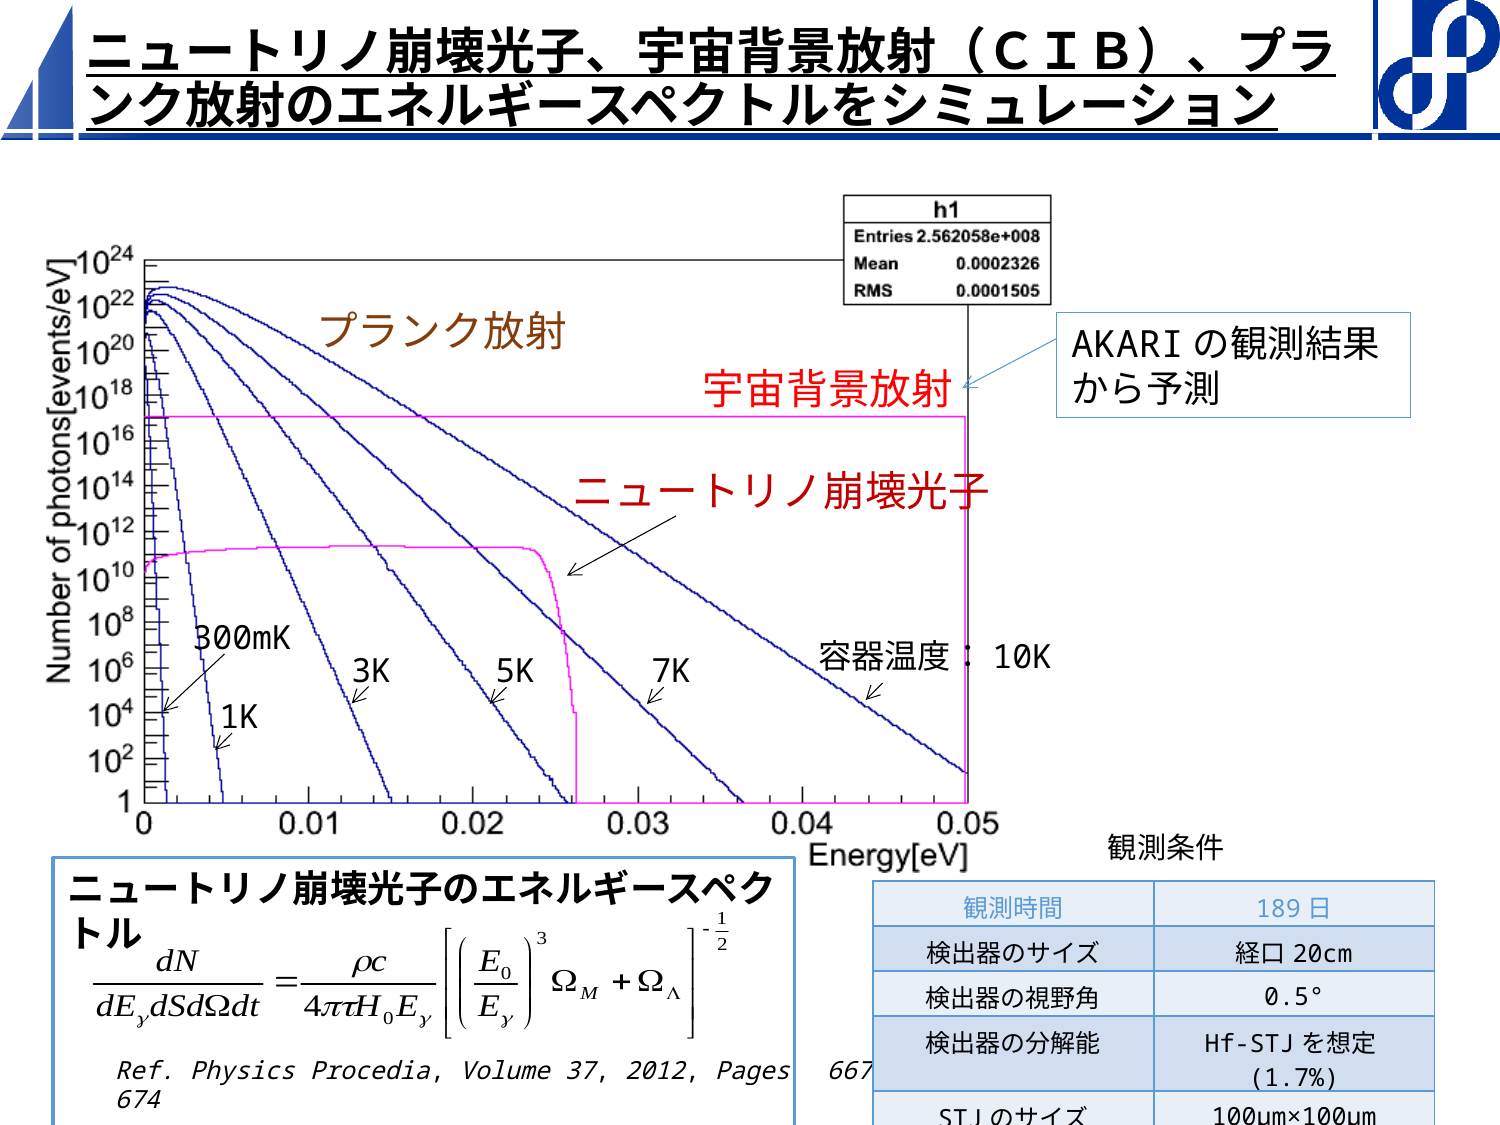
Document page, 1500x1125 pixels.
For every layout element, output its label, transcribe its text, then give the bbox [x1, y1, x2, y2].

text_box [52, 857, 795, 1125]
title ニュートリノ崩壊光子、宇宙背景放射（ＣＩＢ）、プランク放射のエネルギースペクトルをシミュレーション [71, 19, 1361, 151]
table_cell Hf-STJを想定(1.7%) [1155, 1017, 1434, 1090]
table_cell STJのサイズ [874, 1092, 1153, 1125]
table_header 観測時間 [874, 882, 1153, 925]
table_cell 検出器の視野角 [874, 972, 1153, 1015]
table_cell 100µm×100µm [1155, 1092, 1434, 1125]
text_box AKARIの観測結果から予測 [1071, 312, 1411, 418]
picture [1378, 0, 1500, 130]
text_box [42, 192, 1071, 873]
table_cell 検出器の分解能 [874, 1017, 1153, 1090]
table_cell 経口20cm [1155, 927, 1434, 970]
table_cell 検出器のサイズ [874, 927, 1153, 970]
table_cell 0.5° [1155, 972, 1434, 1015]
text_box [962, 338, 1057, 389]
text_box 観測条件 [1093, 822, 1240, 872]
text_box Ref. Physics Procedia, Volume 37, 2012, Pages 667-674 [796, 1046, 872, 1122]
table_header 189日 [1155, 882, 1434, 925]
